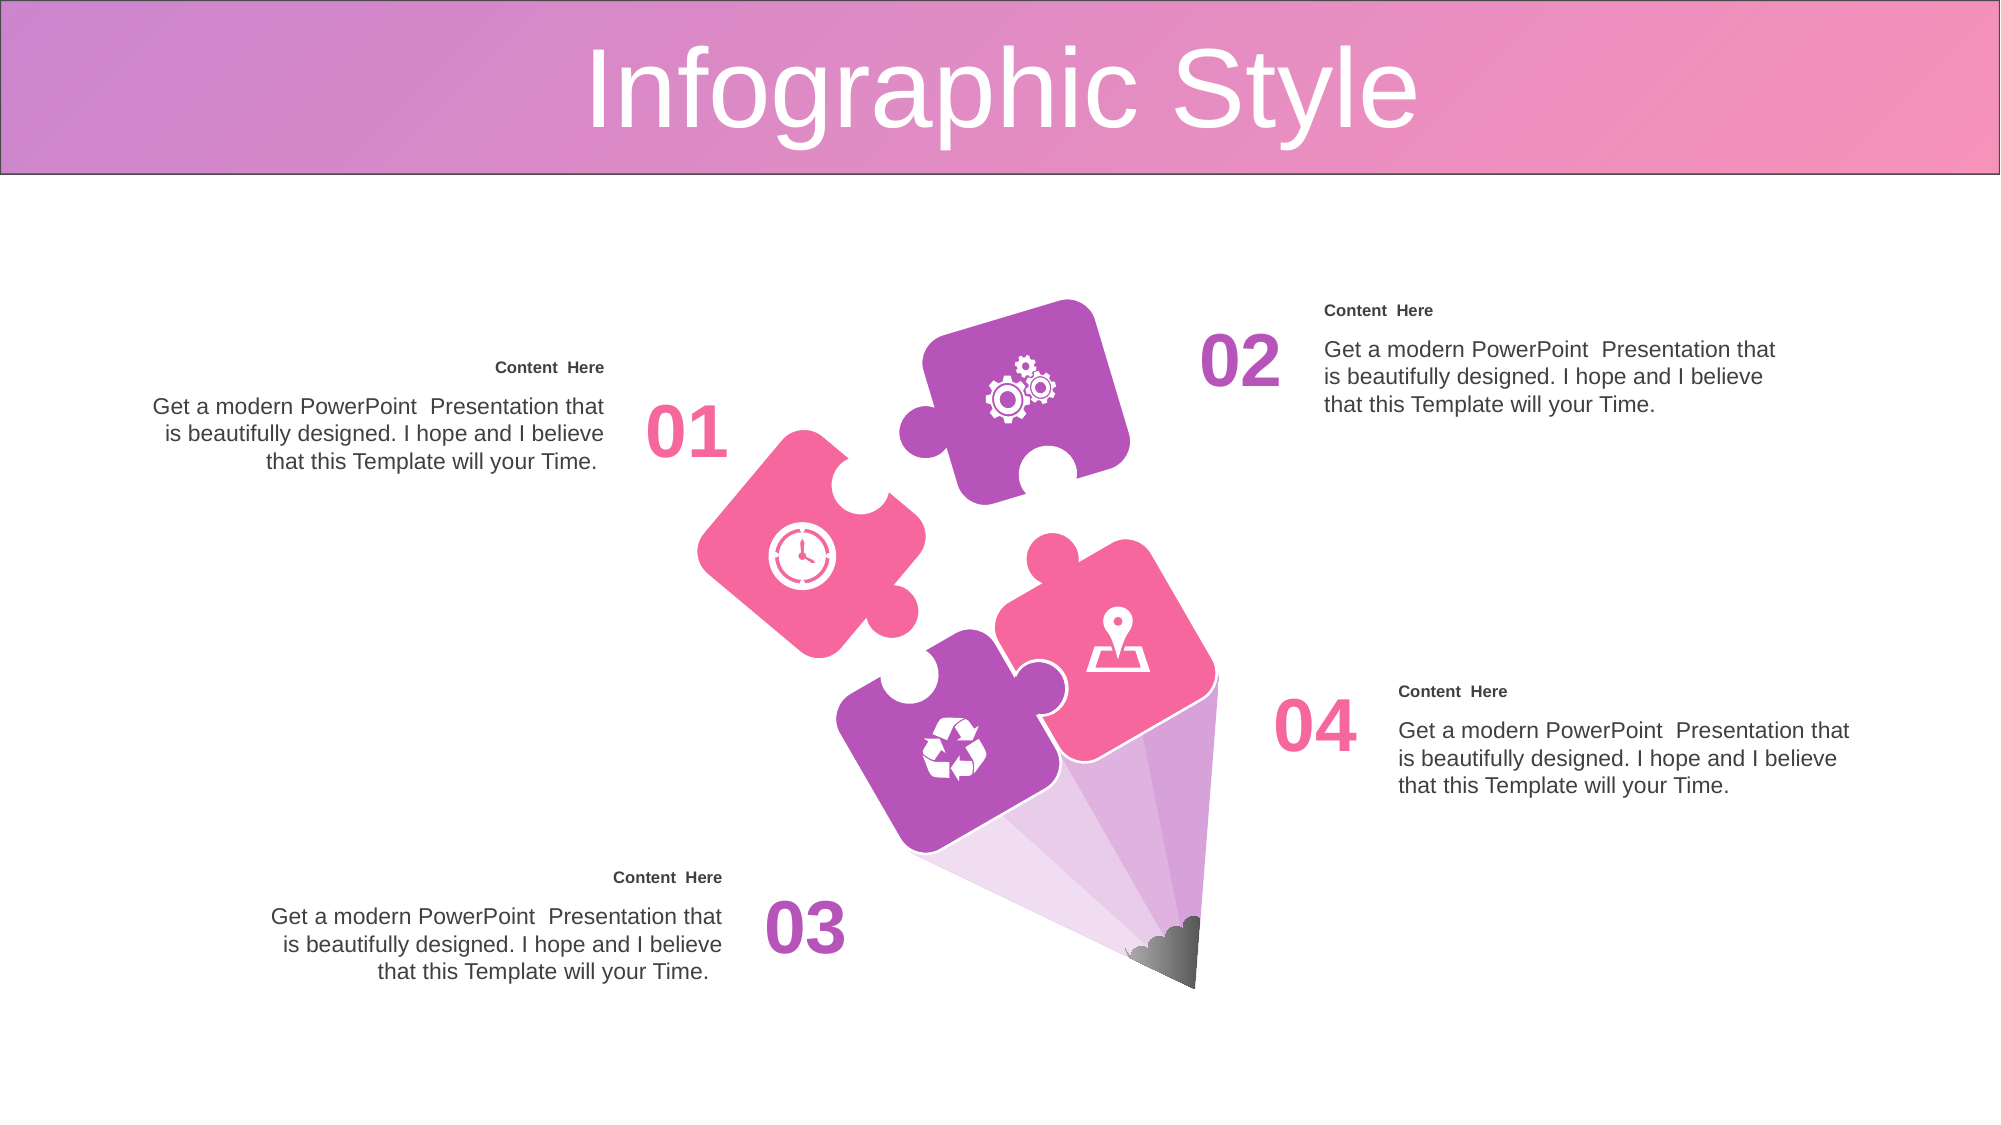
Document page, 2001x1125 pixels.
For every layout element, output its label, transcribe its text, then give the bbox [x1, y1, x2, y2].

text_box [715, 318, 1296, 1010]
text_box 02 [1172, 303, 1309, 409]
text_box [131, 348, 620, 483]
text_box 04 [1296, 669, 1384, 774]
text_box 01 [620, 374, 715, 480]
list Infographic Style [53, 31, 1952, 151]
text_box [249, 859, 738, 993]
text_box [1383, 673, 1868, 808]
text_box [1309, 291, 1794, 426]
